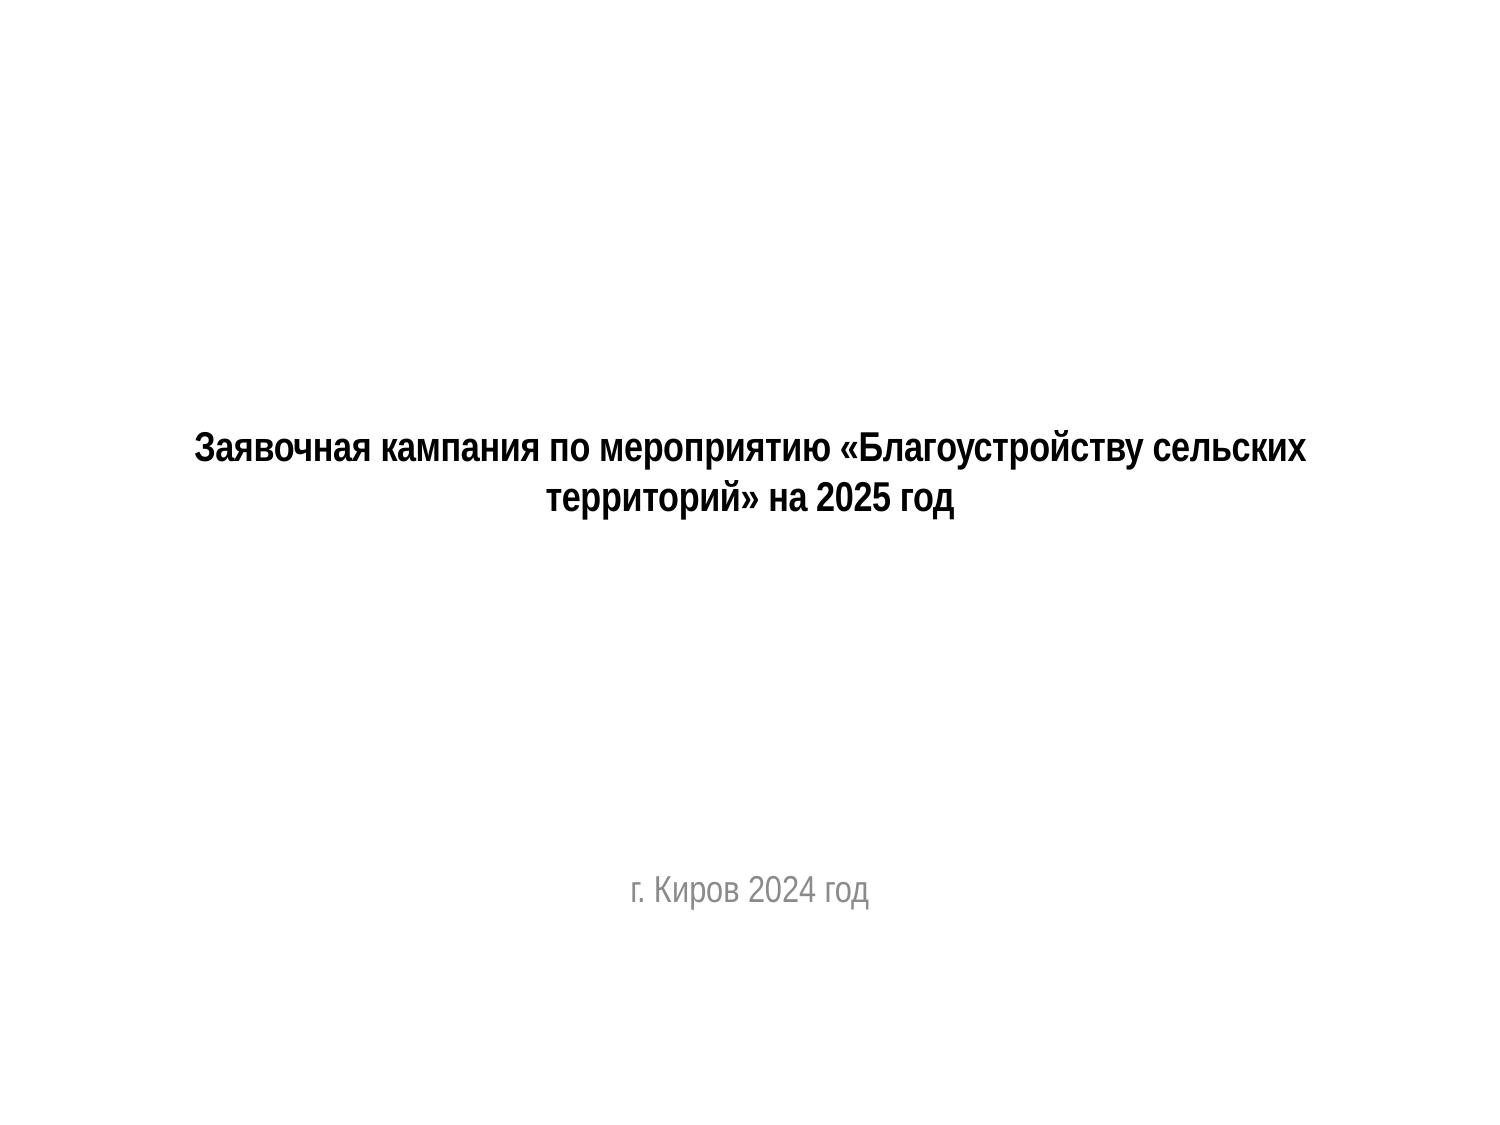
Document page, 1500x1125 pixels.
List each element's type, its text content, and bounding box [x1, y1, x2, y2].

subtitle г. Киров 2024 год [225, 857, 1275, 925]
title Заявочная кампания по мероприятию «Благоустройству сельских территорий» на 2025 год [112, 349, 1388, 591]
